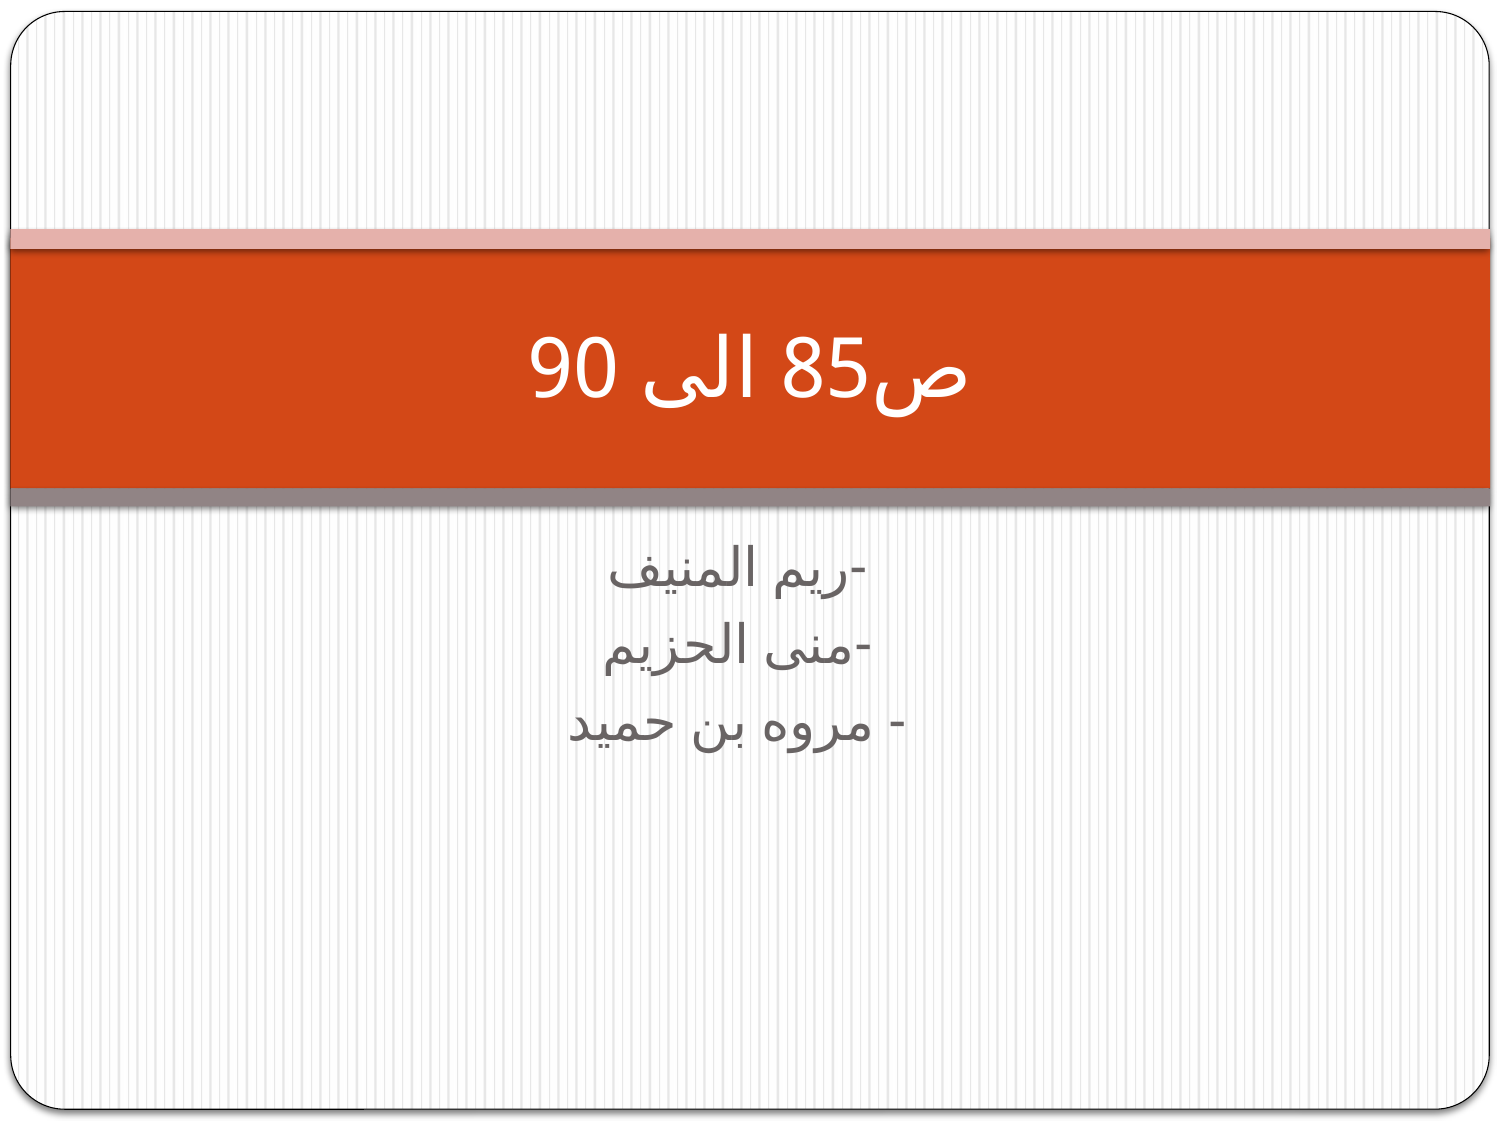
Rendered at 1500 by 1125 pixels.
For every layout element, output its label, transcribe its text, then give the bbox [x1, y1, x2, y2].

title ص85 الى 90 [75, 247, 1425, 489]
subtitle -ريم المنيف -منى الحزيم - مروه بن حميد [212, 525, 1263, 788]
